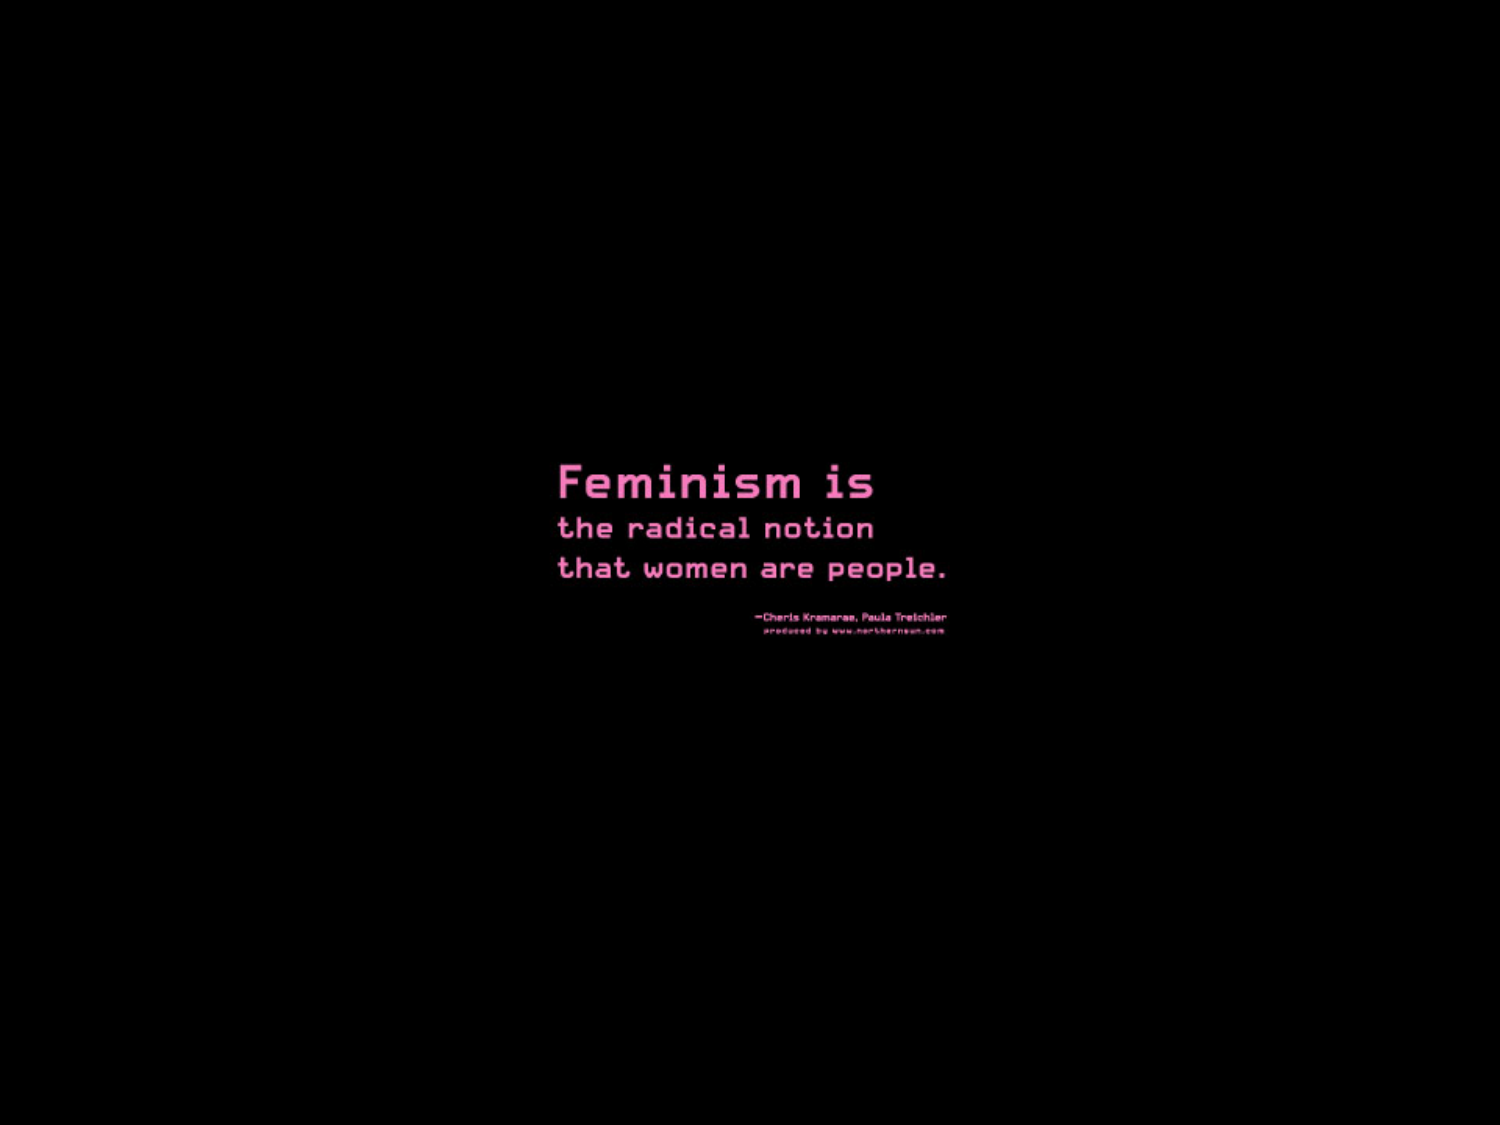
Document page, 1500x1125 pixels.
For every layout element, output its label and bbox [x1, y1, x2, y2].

picture [524, 337, 976, 788]
